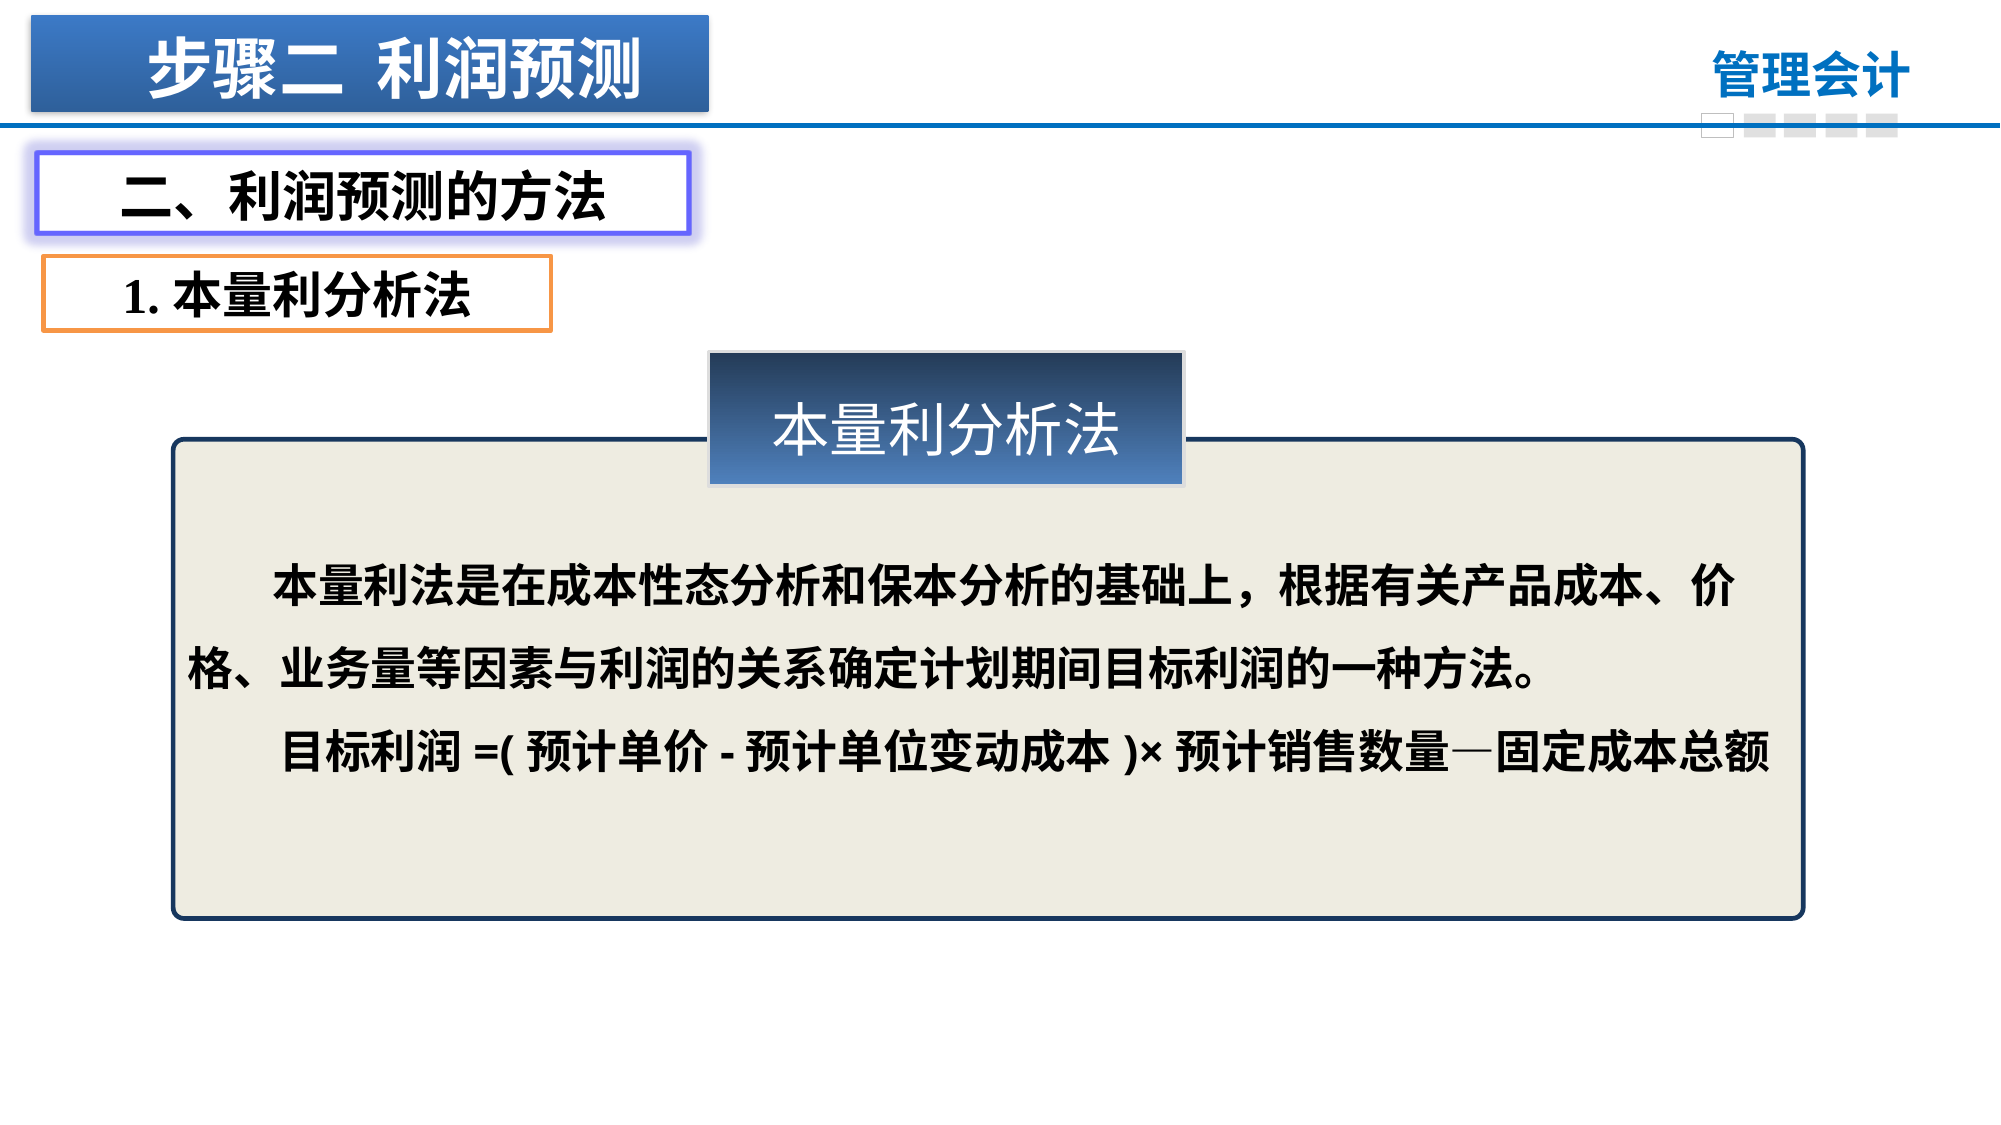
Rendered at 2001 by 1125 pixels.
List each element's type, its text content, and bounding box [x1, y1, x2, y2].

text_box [31, 14, 709, 117]
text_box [7, 125, 719, 261]
text_box 1.本量利分析法 [41, 269, 553, 333]
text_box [172, 351, 1804, 919]
